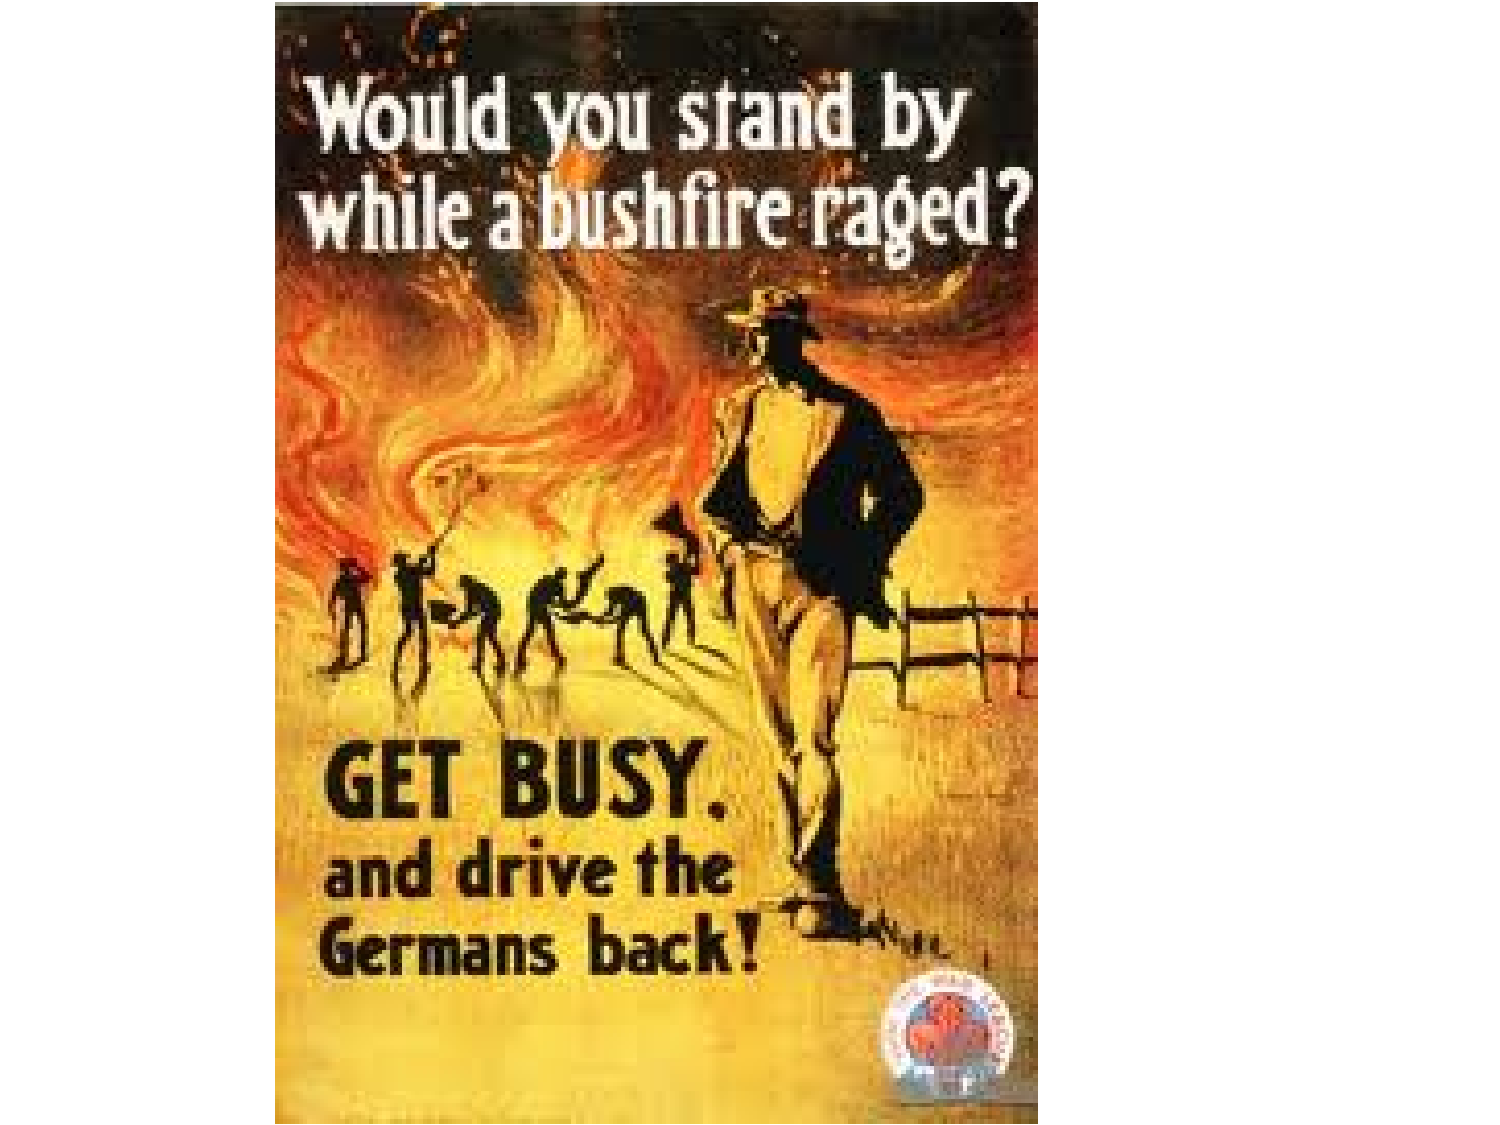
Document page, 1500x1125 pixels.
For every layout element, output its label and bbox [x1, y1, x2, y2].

picture [274, 1, 1038, 1124]
